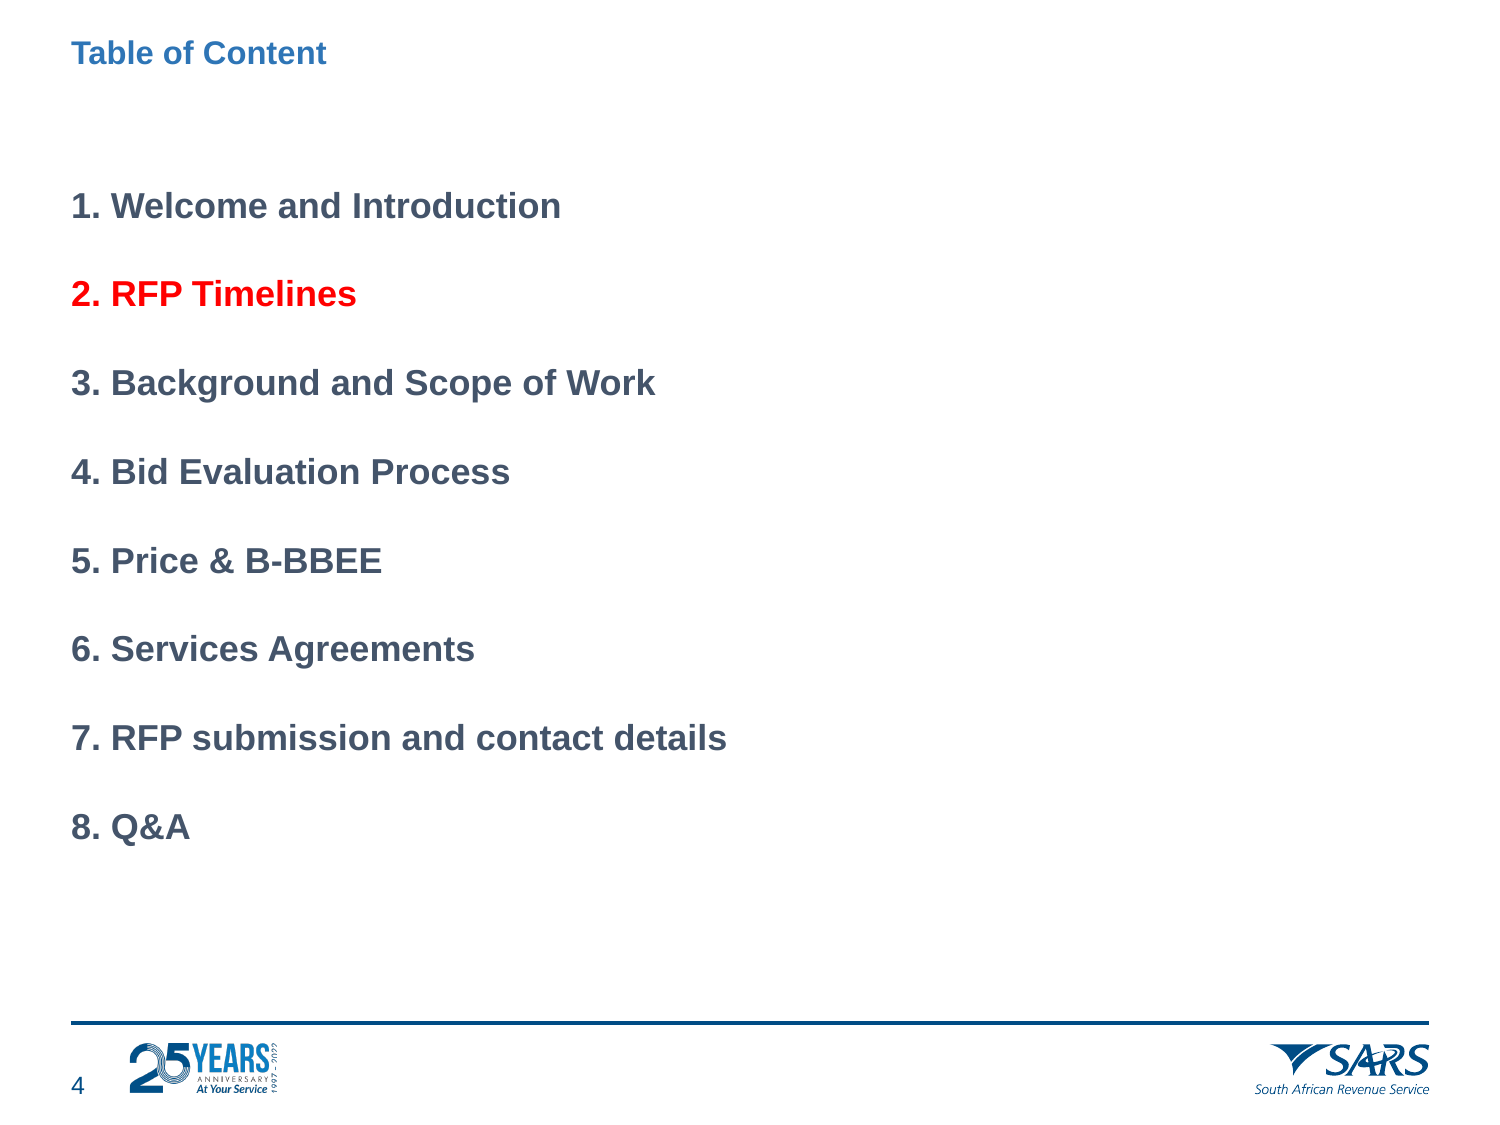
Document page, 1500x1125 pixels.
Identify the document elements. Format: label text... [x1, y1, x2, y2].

slide_number 3 [56, 1054, 394, 1115]
title Table of Content [56, 28, 1350, 116]
list 1. Welcome and Introduction 2. RFP Timelines 3. Background and Scope of Work 4. Bid Evaluation Process 5. Price & B-BBEE 6. Services Agreements 7. RFP submission and contact details 8. Q&A [56, 159, 1430, 857]
